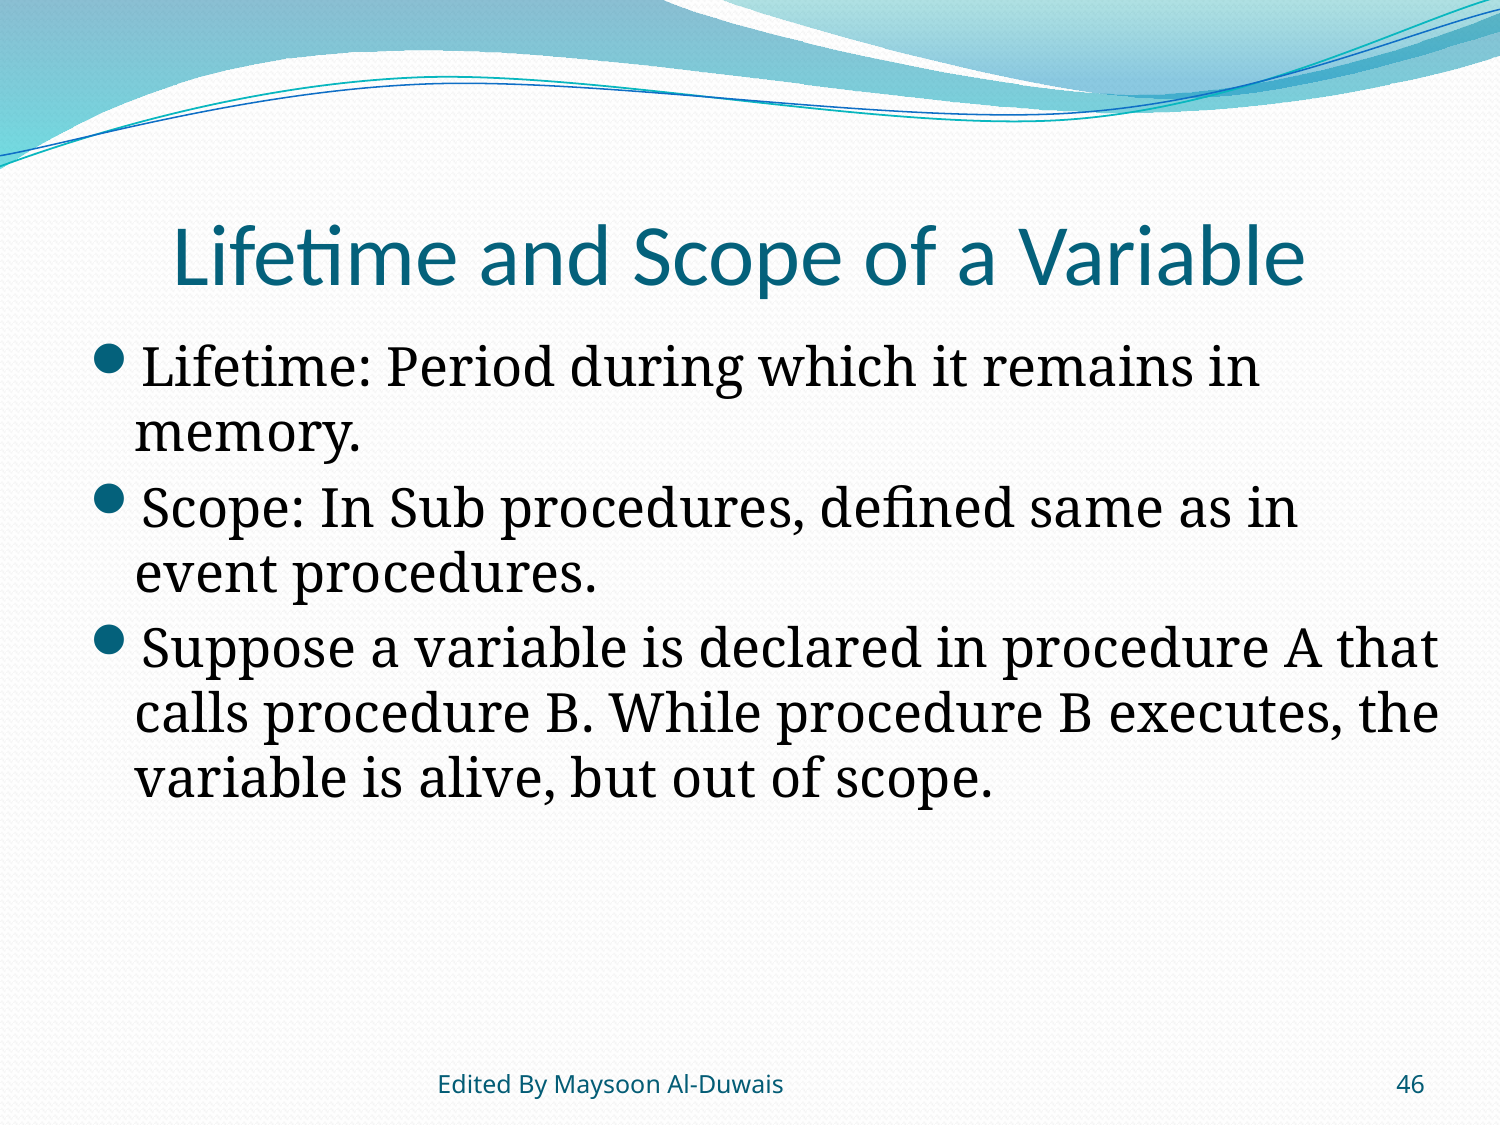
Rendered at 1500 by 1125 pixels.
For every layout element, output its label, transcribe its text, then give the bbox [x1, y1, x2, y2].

title Lifetime and Scope of a Variable [75, 115, 1425, 303]
slide_number 46 [1299, 1042, 1425, 1103]
footer Edited By Maysoon Al-Duwais [437, 1042, 988, 1103]
list Lifetime: Period during which it remains in memory. Scope: In Sub procedures, defined same as in event procedures. Suppose a variable is declared in procedure A that calls procedure B. While procedure B executes, the variable is alive, but out of scope. [75, 324, 1469, 1006]
